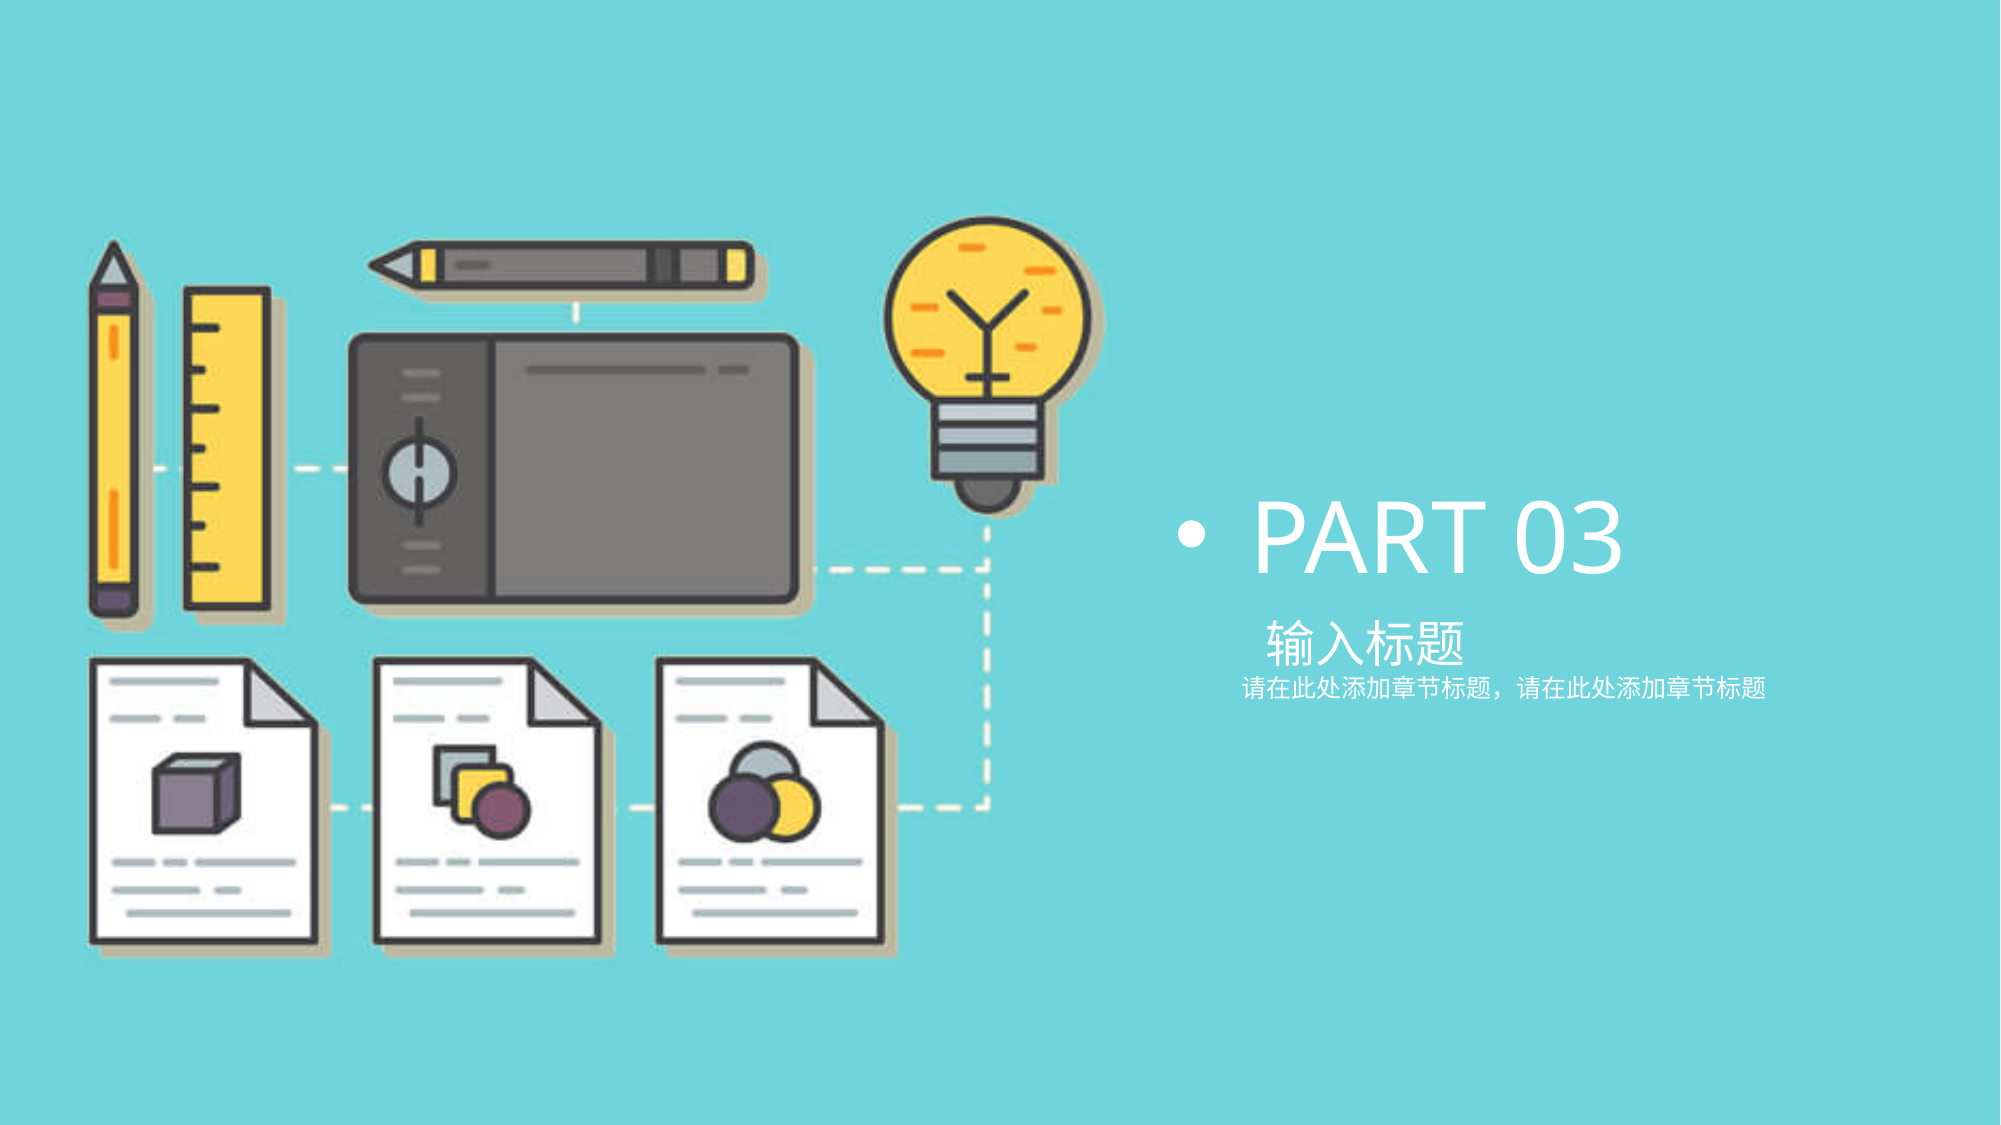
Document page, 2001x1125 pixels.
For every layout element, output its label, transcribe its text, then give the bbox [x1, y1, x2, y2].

text_box 输入标题 请在此处添加章节标题，请在此处添加章节标题 [1227, 604, 1800, 710]
text_box PART 03 [1030, 465, 1772, 601]
picture [0, 0, 2001, 1125]
